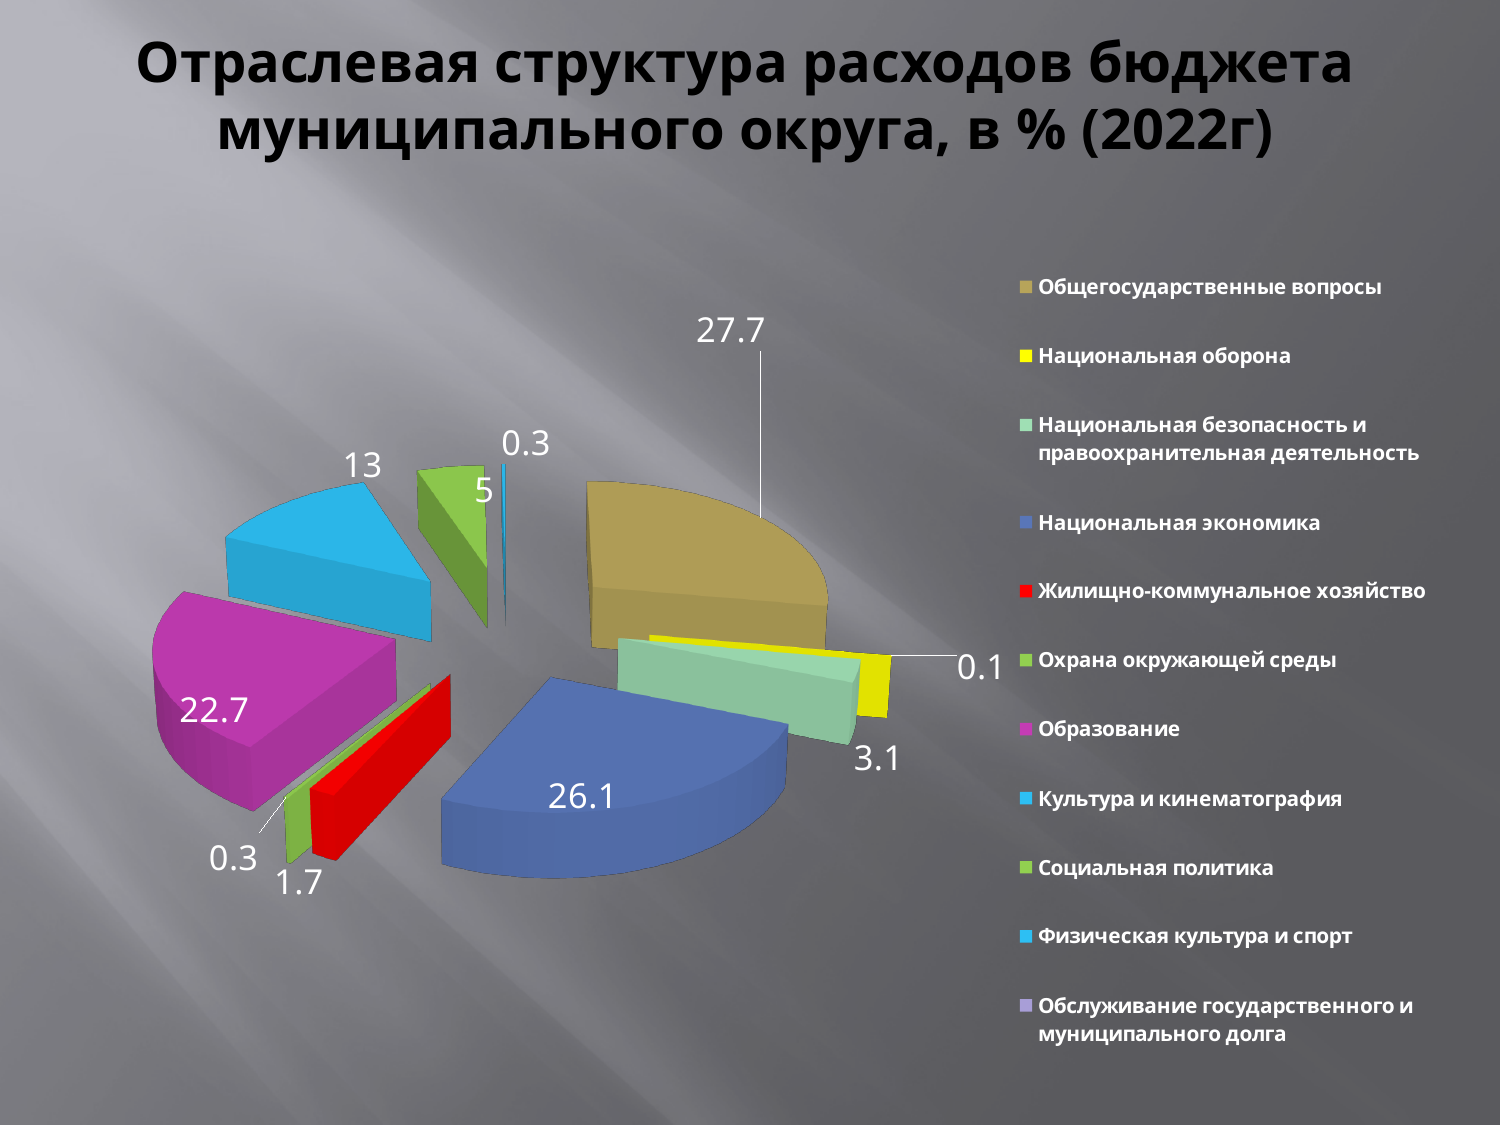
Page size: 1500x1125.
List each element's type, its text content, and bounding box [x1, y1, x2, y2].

chart [23, 210, 1477, 1125]
title Отраслевая структура расходов бюджета муниципального округа, в % (2022г) [70, 0, 1421, 188]
